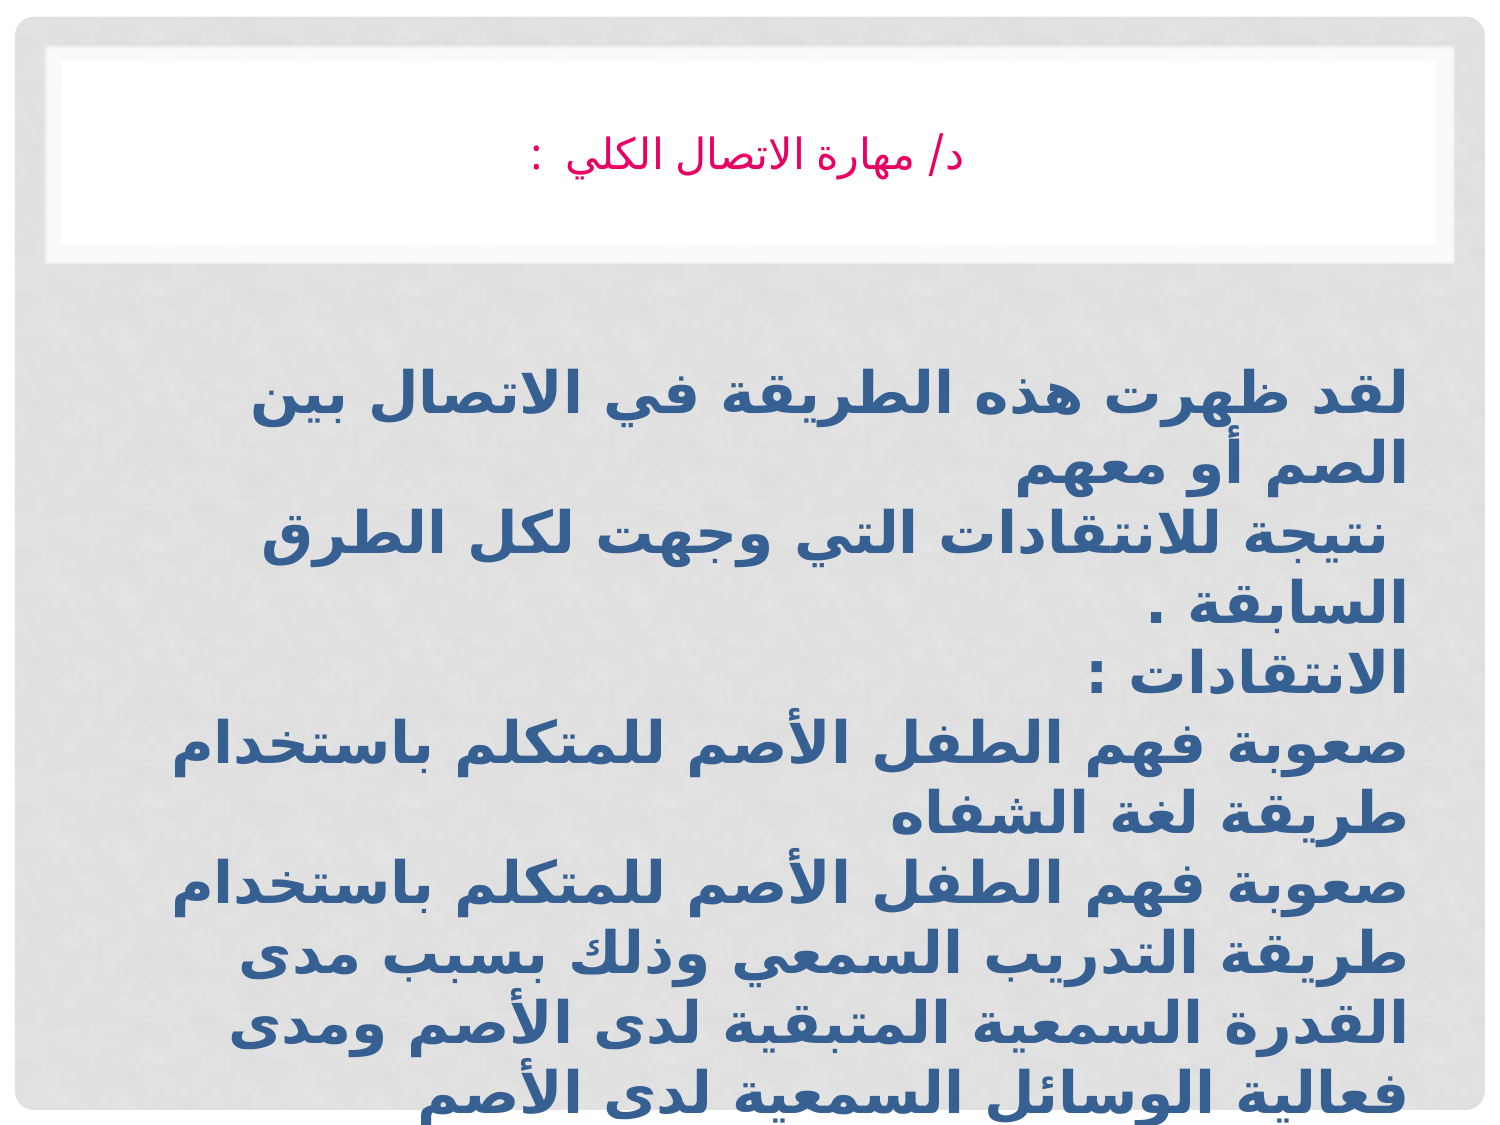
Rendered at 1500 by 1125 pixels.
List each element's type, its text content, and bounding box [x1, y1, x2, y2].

title د/ مهارة الاتصال الكلي : [69, 66, 1425, 238]
list لقد ظهرت هذه الطريقة في الاتصال بين الصم أو معهم نتيجة للانتقادات التي وجهت لكل الطرق السابقة . الانتقادات : صعوبة فهم الطفل الأصم للمتكلم باستخدام طريقة لغة الشفاه صعوبة فهم الطفل الأصم للمتكلم باستخدام طريقة التدريب السمعي وذلك بسبب مدى القدرة السمعية المتبقية لدى الأصم ومدى فعالية الوسائل السمعية لدى الأصم صعوبة نشر لغة الإشارة أو أبجدية الأصابع بين كل الناس هذه الطريقة تجمع بين كل الطرق في الوقت نفسه [75, 287, 1425, 1005]
